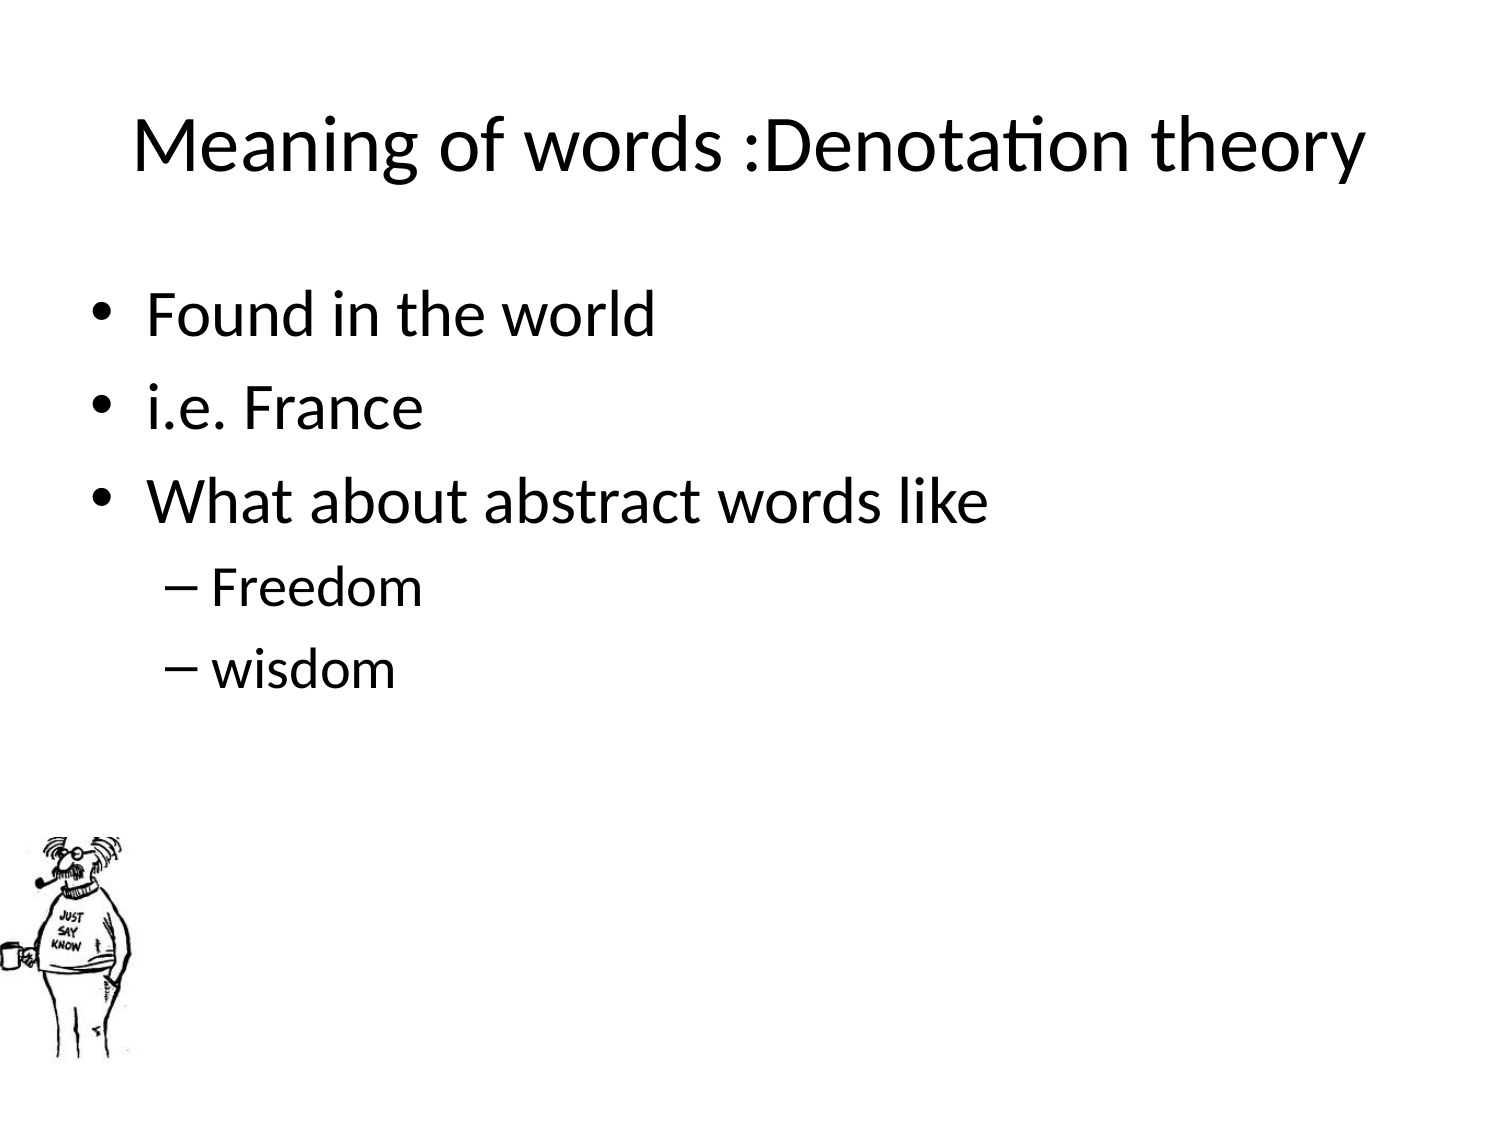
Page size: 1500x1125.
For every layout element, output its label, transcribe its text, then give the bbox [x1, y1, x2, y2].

list Found in the world i.e. France What about abstract words like Freedom wisdom [75, 262, 1425, 1005]
title Meaning of words :Denotation theory [75, 45, 1425, 233]
picture [0, 837, 171, 1125]
